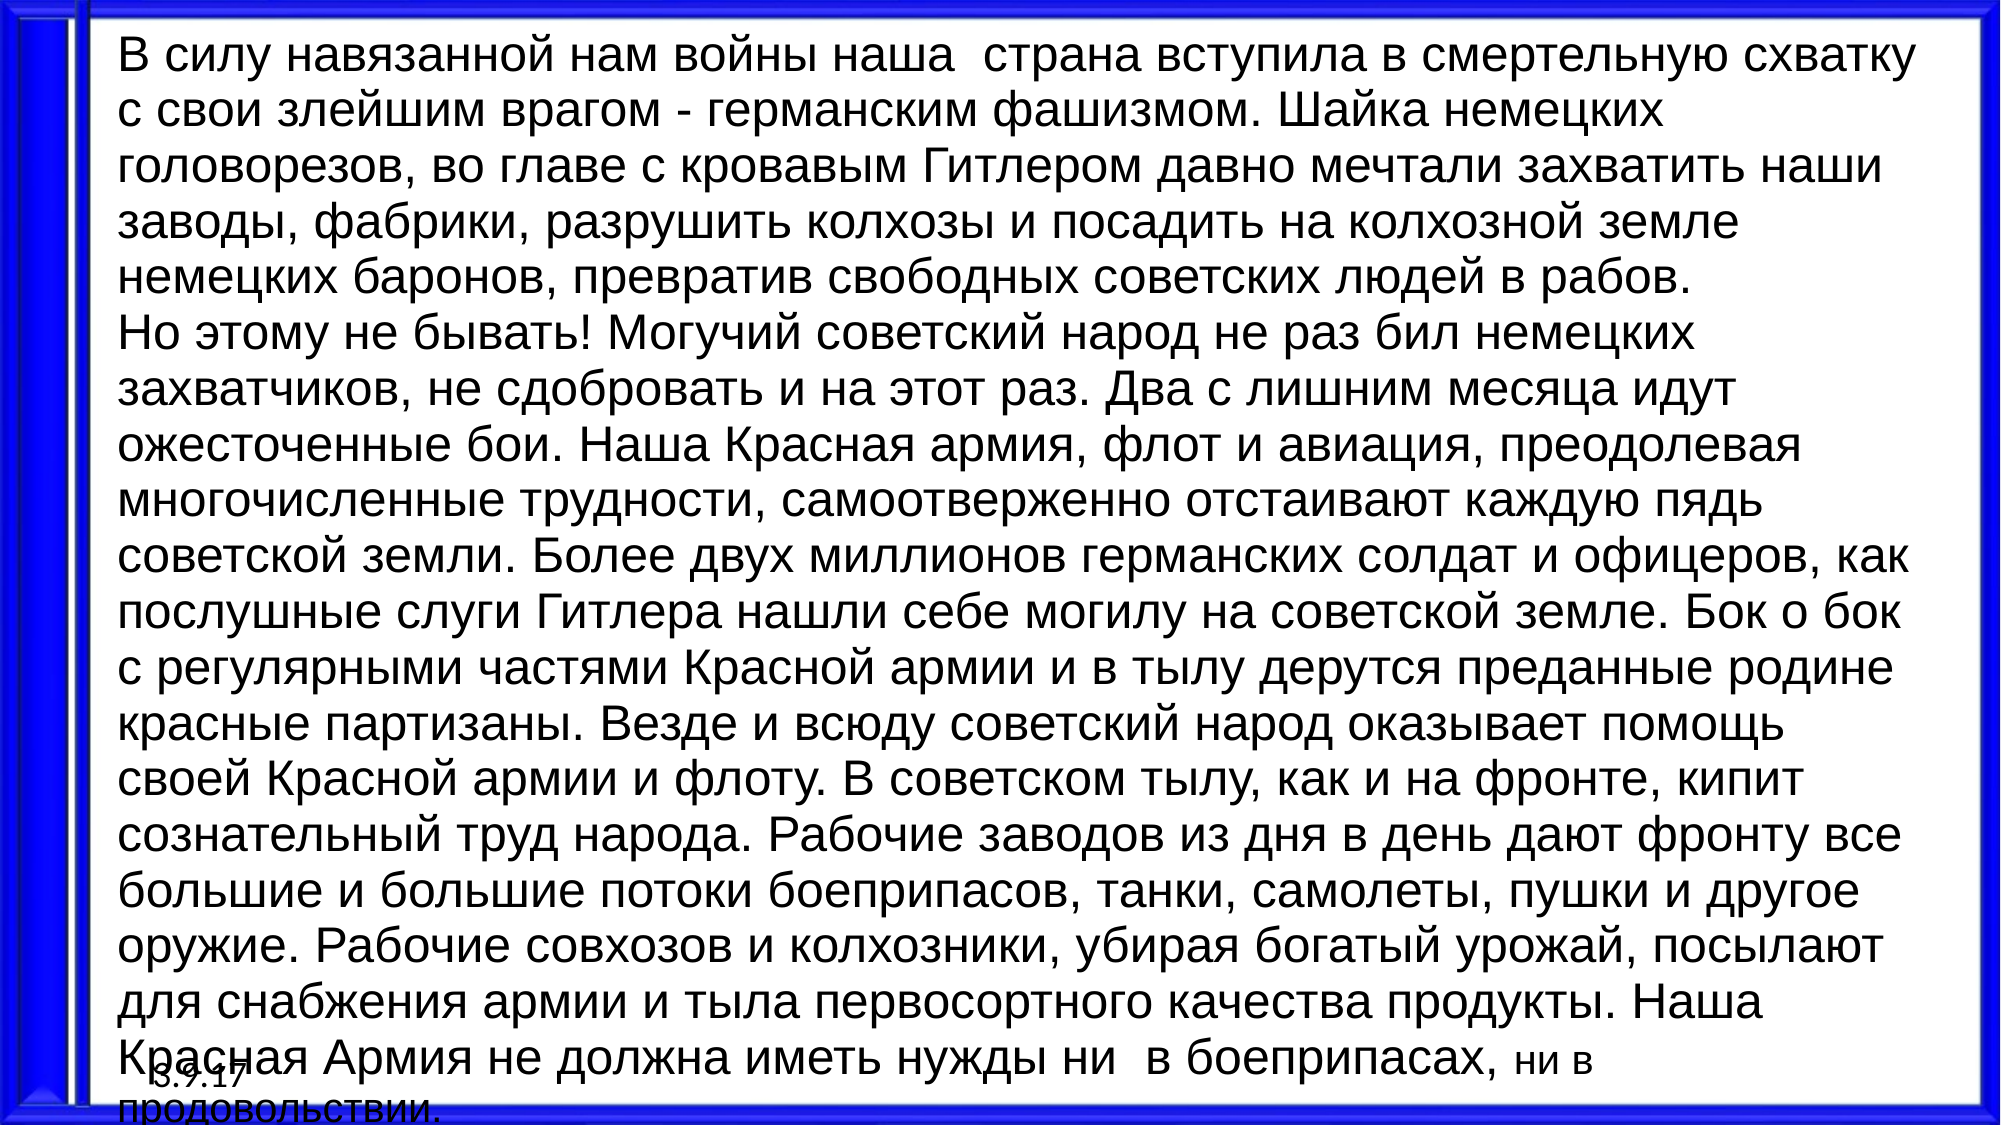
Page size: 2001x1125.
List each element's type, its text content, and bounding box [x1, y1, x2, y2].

picture [0, 0, 2001, 1125]
text_box В силу навязанной нам войны наша страна вступила в смертельную схватку с свои злейшим врагом - германским фашизмом. Шайка немецких головорезов, во главе с кровавым Гитлером давно мечтали захватить наши заводы, фабрики, разрушить колхозы и посадить на колхозной земле немецких баронов, превратив свободных советских людей в рабов. Но этому не бывать! Могучий советский народ не раз бил немецких захватчиков, не сдобровать и на этот раз. Два с лишним месяца идут ожесточенные бои. Наша Красная армия, флот и авиация, преодолевая многочисленные трудности, самоотверженно отстаивают каждую пядь советской земли. Более двух миллионов германских солдат и офицеров, как послушные слуги Гитлера нашли себе могилу на советской земле. Бок о бок с регулярными частями Красной армии и в тылу дерутся преданные родине красные партизаны. Везде и всюду советский народ оказывает помощь своей Красной армии и флоту. В советском тылу, как и на фронте, кипит сознательный труд народа. Рабочие заводов из дня в день дают фронту все большие и большие потоки боеприпасов, танки, самолеты, пушки и другое оружие. Рабочие совхозов и колхозники, убирая богатый урожай, посылают для снабжения армии и тыла первосортного качества продукты. Наша Красная Армия не должна иметь нужды ни в боеприпасах, ни в продовольствии. [102, 19, 1945, 1125]
